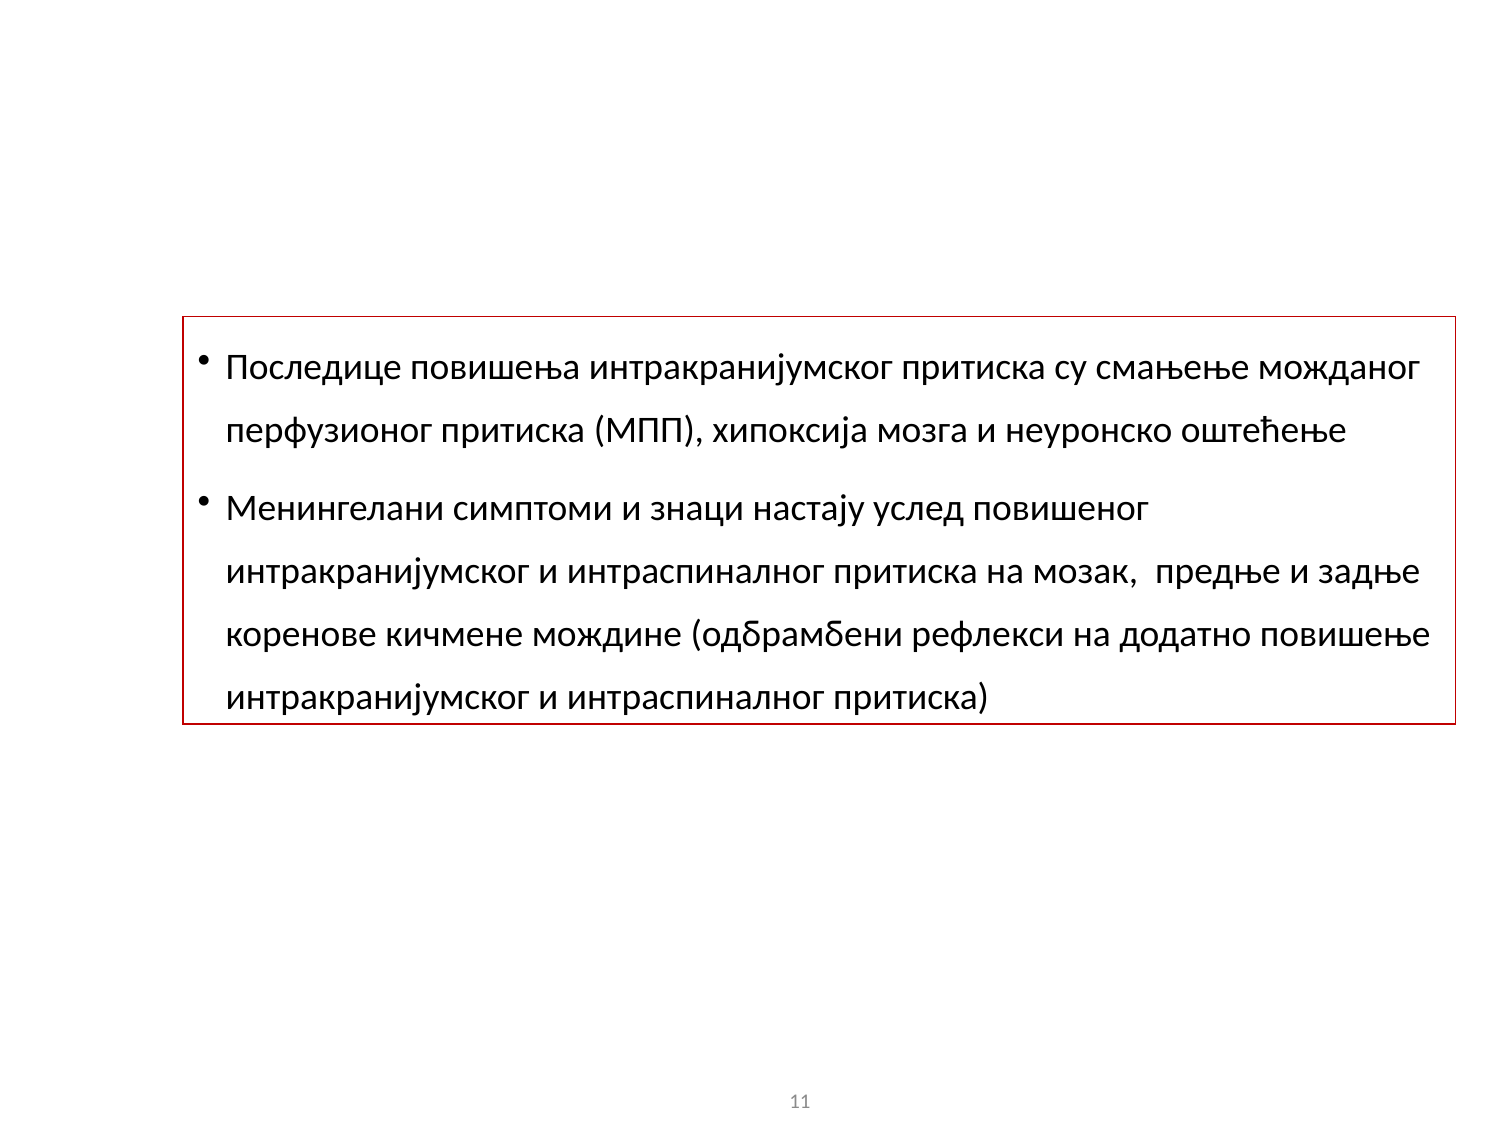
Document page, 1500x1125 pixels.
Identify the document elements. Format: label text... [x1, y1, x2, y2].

slide_number 11 [562, 1074, 1038, 1125]
text_box Последице повишења интракранијумског притиска су смањење можданог перфузионог притиска (МПП), хипоксија мозга и неуронско оштећење Менингелани симптоми и знаци настају услед повишеног интракранијумског и интраспиналног притиска на мозак, предње и задње коренове кичмене мождине (одбрамбени рефлекси на додатно повишење интракранијумског и интраспиналног притиска) [183, 316, 1456, 725]
